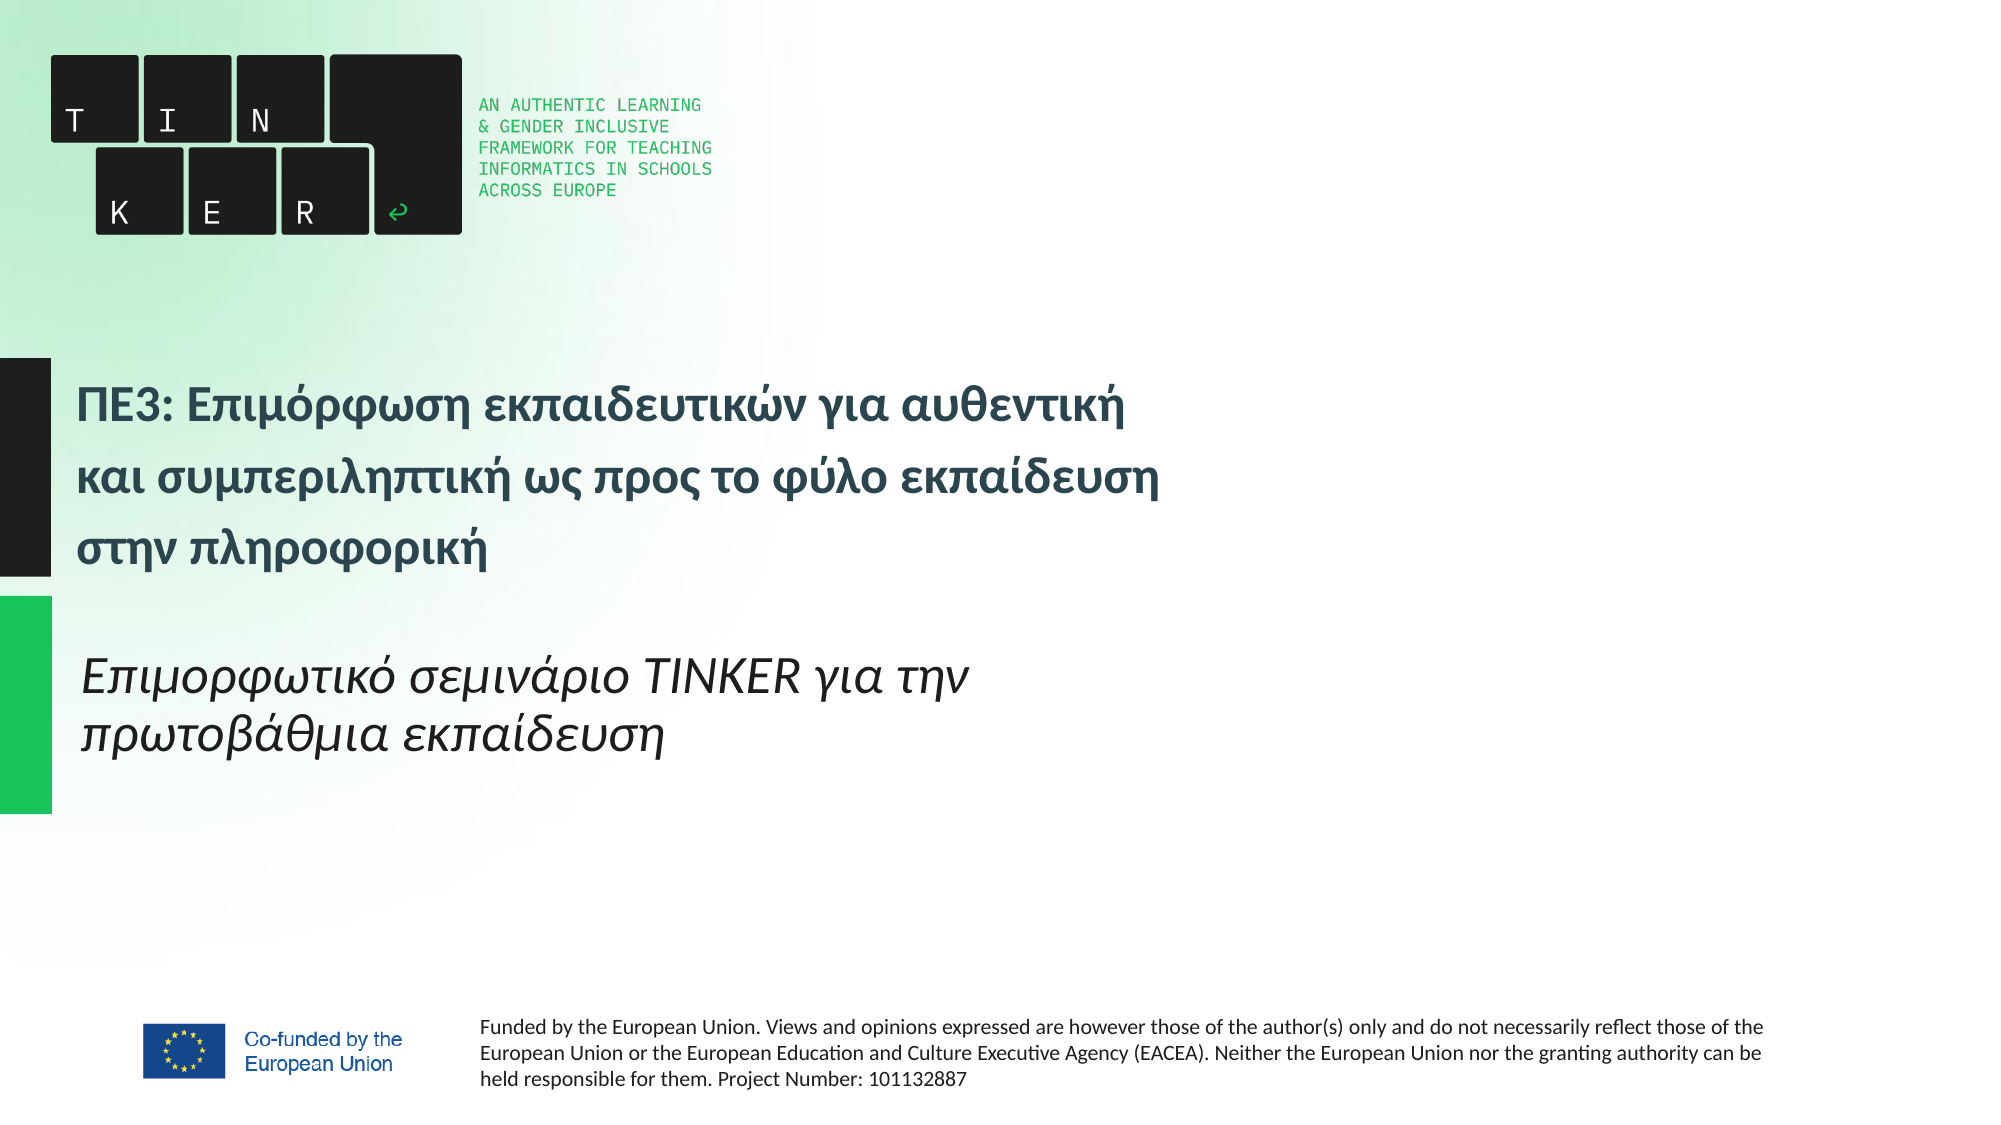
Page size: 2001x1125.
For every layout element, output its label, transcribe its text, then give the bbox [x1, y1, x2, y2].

picture [0, 0, 843, 1125]
title ΠΕ3: Επιμόρφωση εκπαιδευτικών για αυθεντική και συμπεριληπτική ως προς το φύλο εκπαίδευση στην πληροφορική [61, 358, 1196, 578]
subtitle Επιμορφωτικό σεμινάριο TINKER για την πρωτοβάθμια εκπαίδευση [65, 599, 1197, 812]
